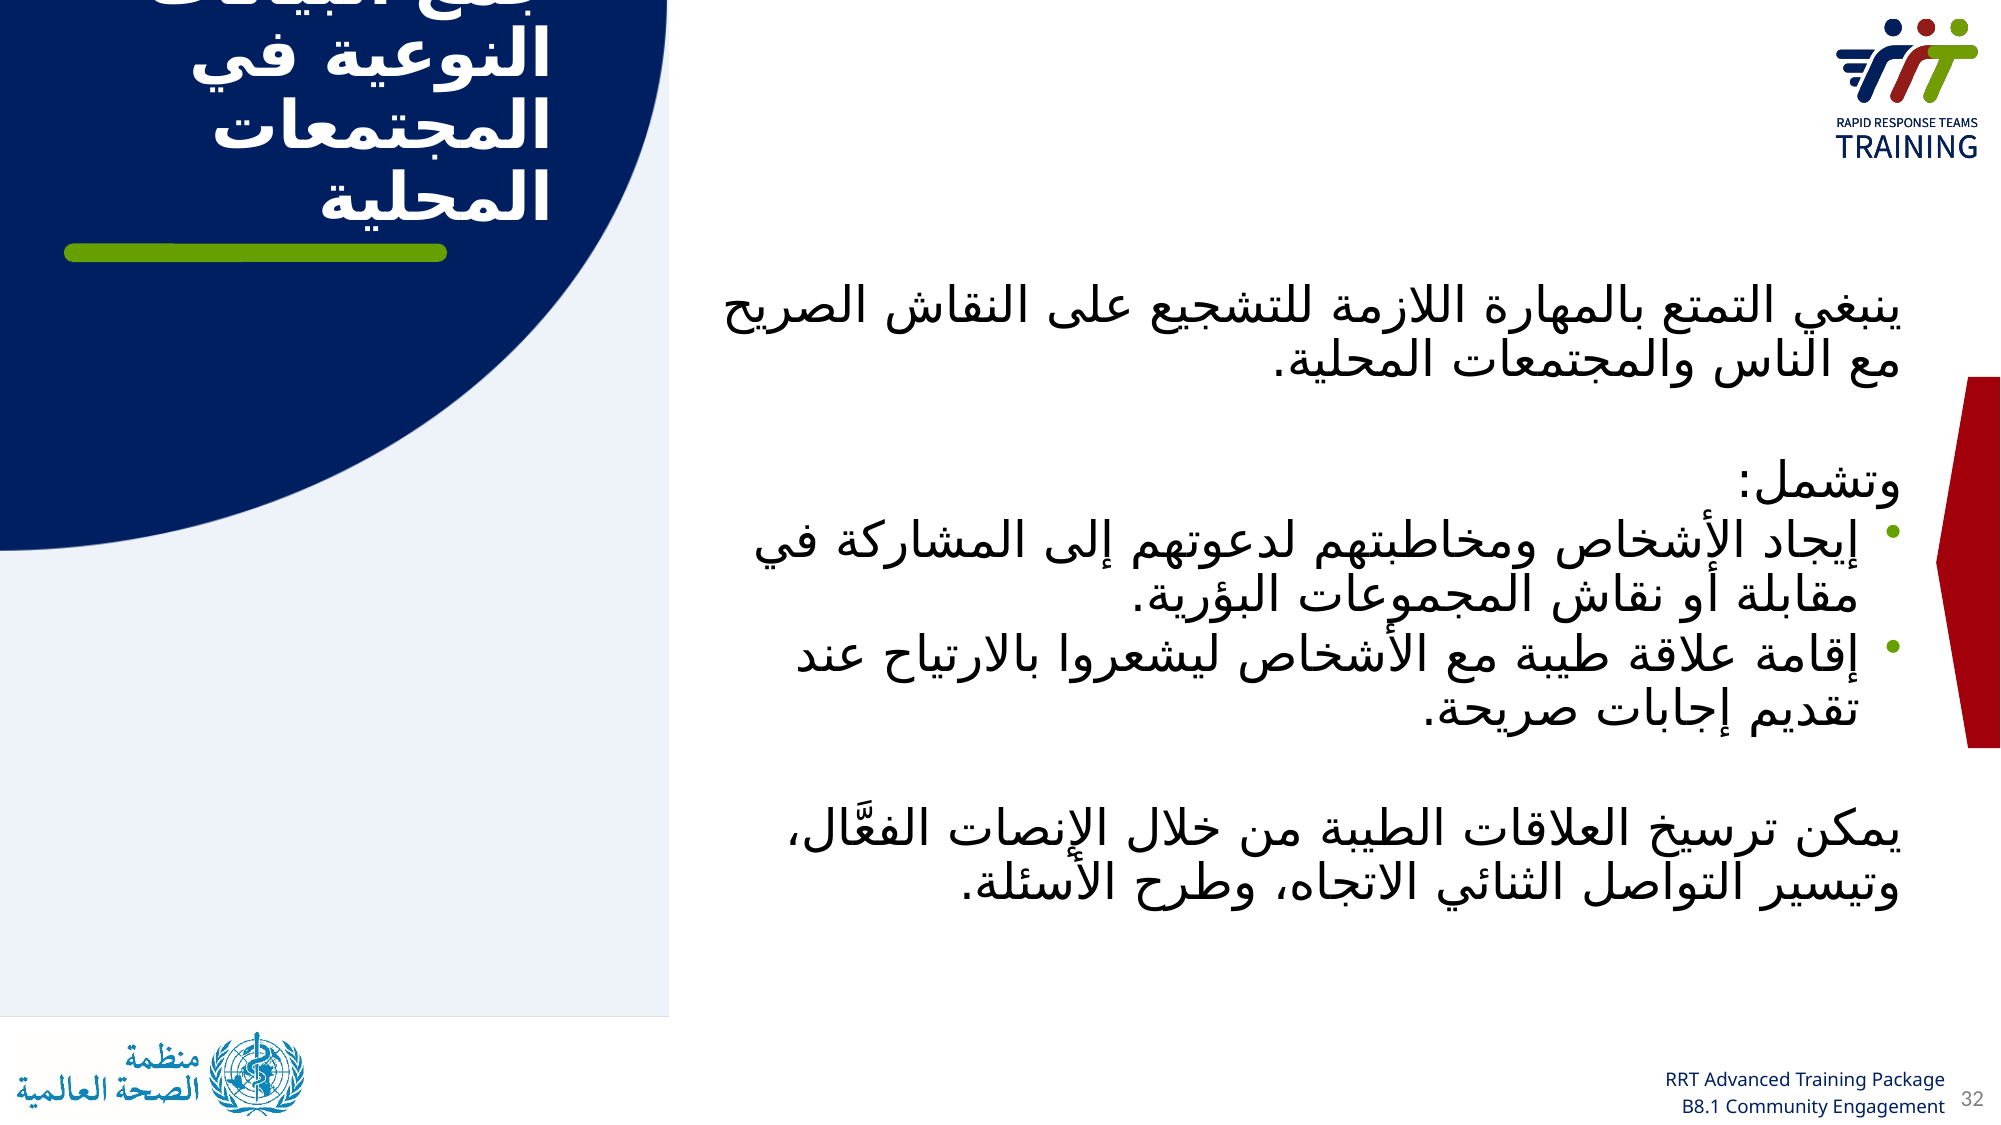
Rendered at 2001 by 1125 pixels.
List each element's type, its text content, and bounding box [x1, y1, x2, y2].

list ينبغي التمتع بالمهارة اللازمة للتشجيع على النقاش الصريح مع الناس والمجتمعات المحلية. وتشمل: إيجاد الأشخاص ومخاطبتهم لدعوتهم إلى المشاركة في مقابلة أو نقاش المجموعات البؤرية. إقامة علاقة طيبة مع الأشخاص ليشعروا بالارتياح عند تقديم إجابات صريحة. يمكن ترسيخ العلاقات الطيبة من خلال الإنصات الفعَّال، وتيسير التواصل الثنائي الاتجاه، وطرح الأسئلة. [674, 271, 1911, 893]
picture [1835, 19, 1978, 167]
text_box جَمْع البيانات النوعية في المجتمعات المحلية [18, 96, 554, 235]
picture [0, 0, 669, 1018]
picture [17, 1032, 304, 1116]
text_box [63, 243, 448, 263]
